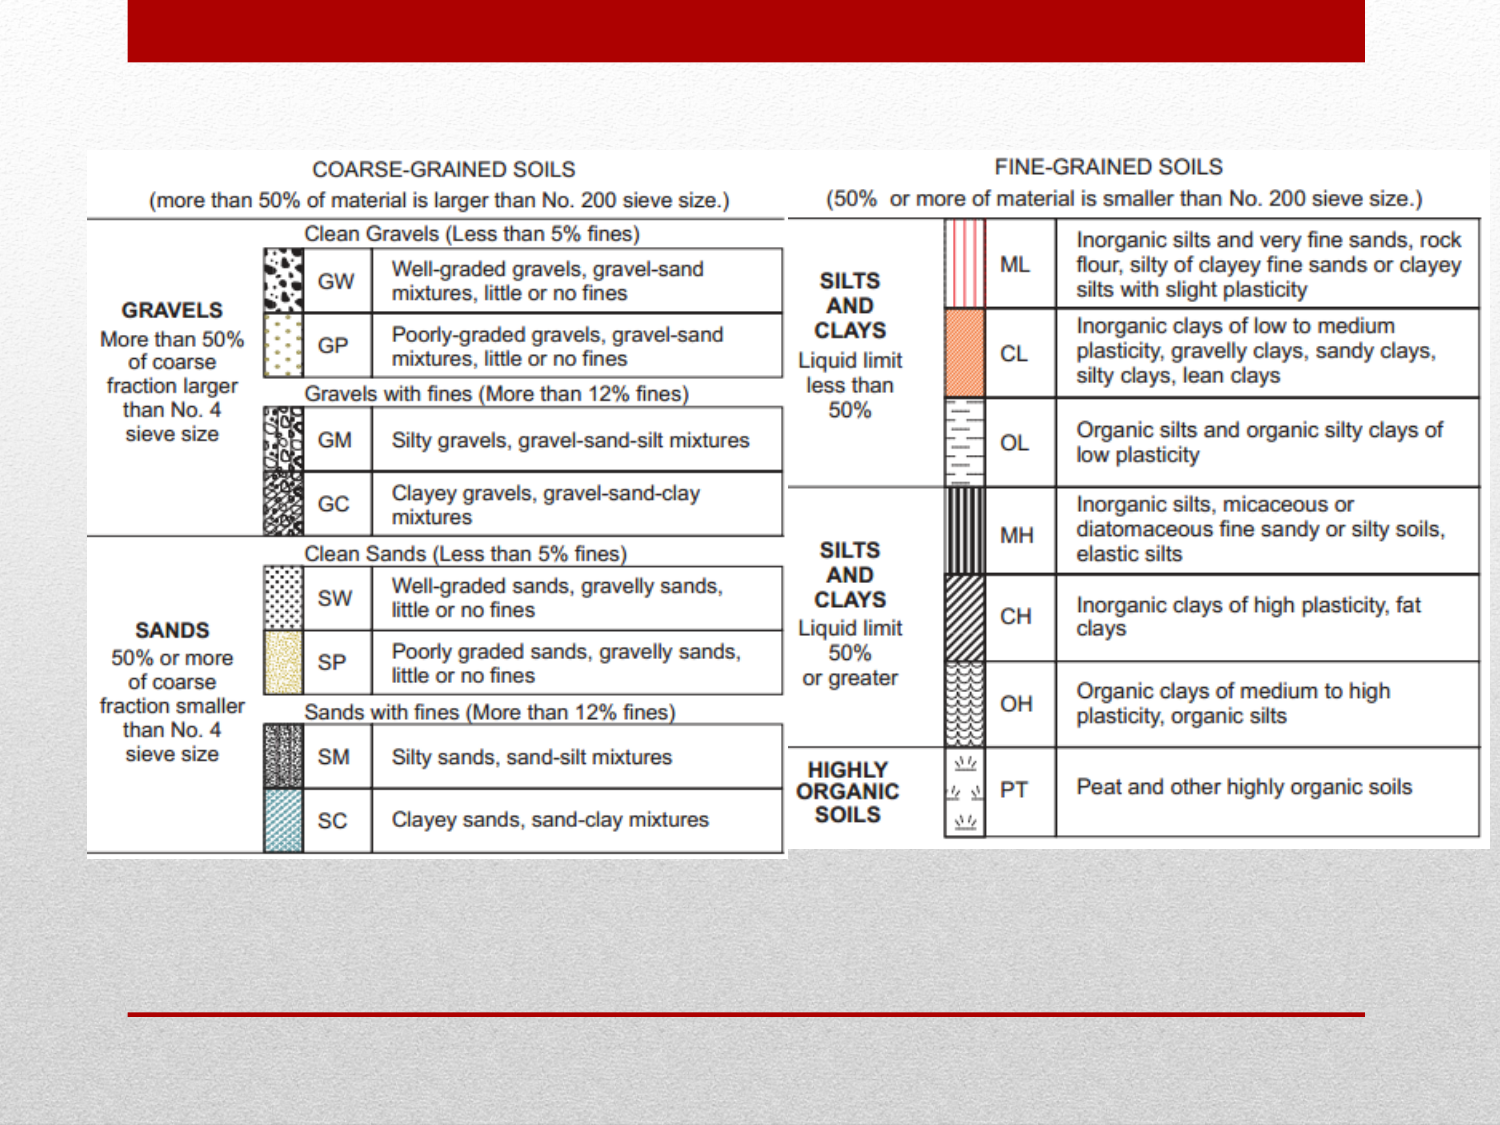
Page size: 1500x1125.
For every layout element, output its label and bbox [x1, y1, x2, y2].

picture [86, 150, 1491, 860]
